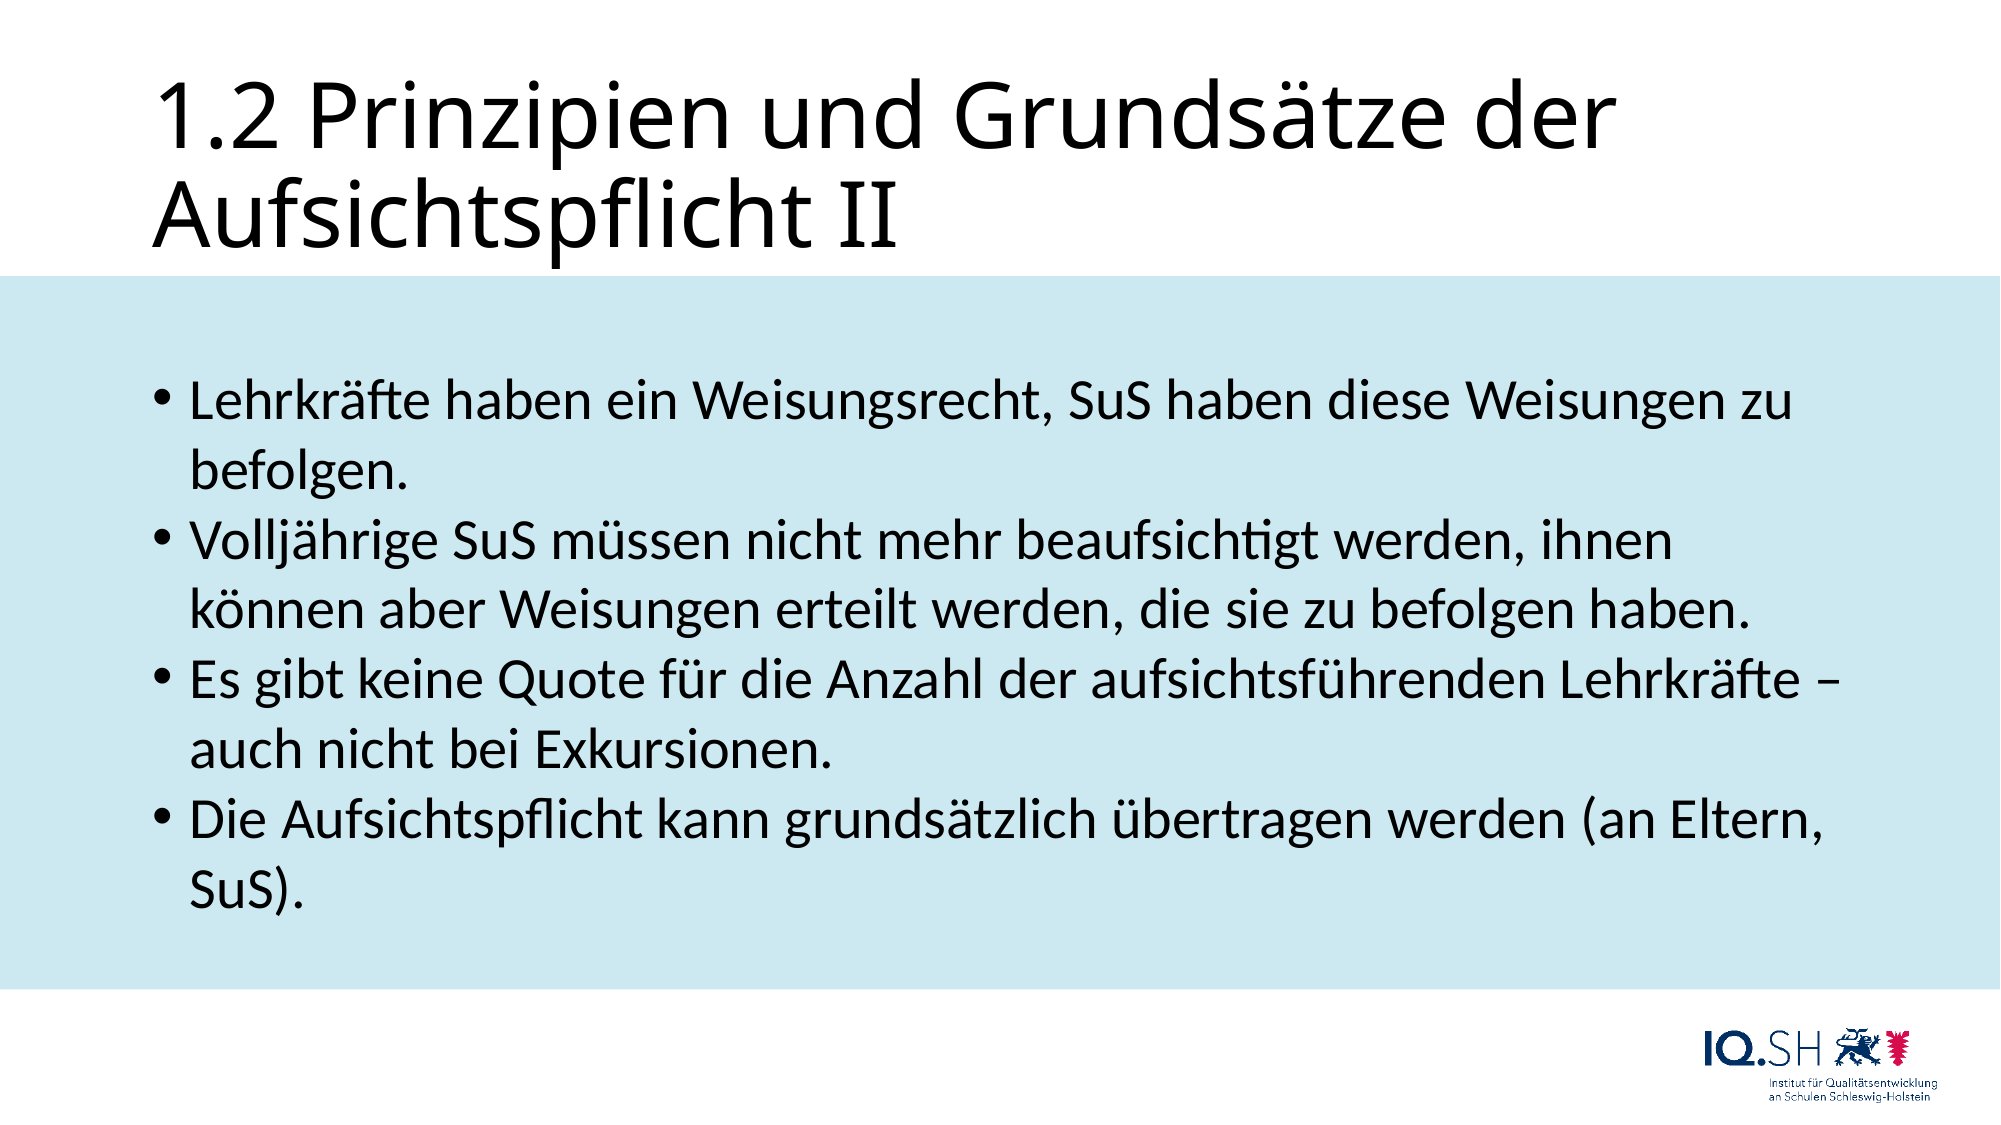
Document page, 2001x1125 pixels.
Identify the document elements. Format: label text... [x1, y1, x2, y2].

list Lehrkräfte haben ein Weisungsrecht, SuS haben diese Weisungen zu befolgen. Volljährige SuS müssen nicht mehr beaufsichtigt werden, ihnen können aber Weisungen erteilt werden, die sie zu befolgen haben. Es gibt keine Quote für die Anzahl der aufsichtsführenden Lehrkräfte – auch nicht bei Exkursionen. Die Aufsichtspflicht kann grundsätzlich übertragen werden (an Eltern, SuS). [137, 299, 1863, 982]
picture [1705, 1028, 1937, 1103]
title 1.2 Prinzipien und Grundsätze der Aufsichtspflicht II [137, 59, 1863, 278]
